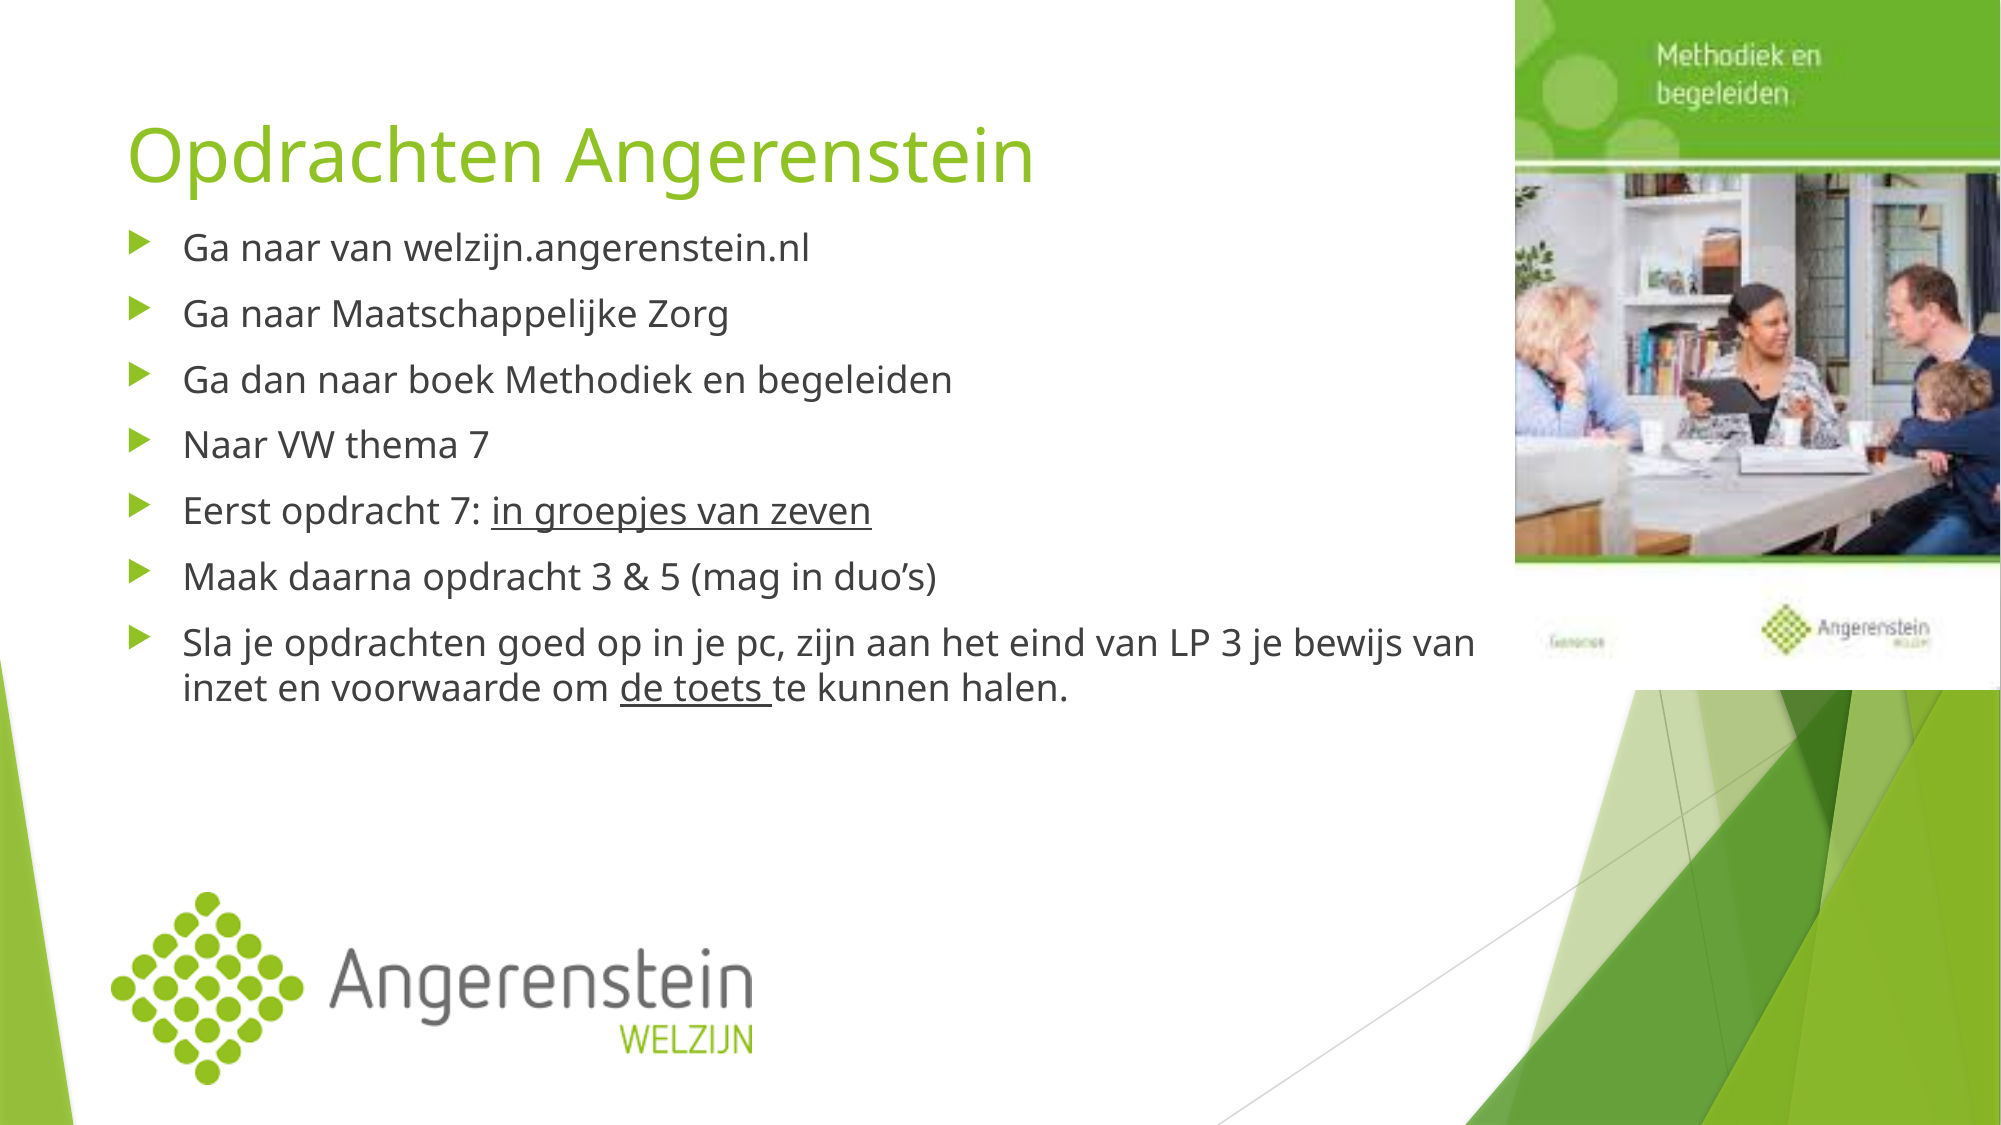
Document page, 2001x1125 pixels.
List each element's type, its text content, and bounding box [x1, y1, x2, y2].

picture [110, 892, 753, 1086]
list Ga naar van welzijn.angerenstein.nl Ga naar Maatschappelijke Zorg Ga dan naar boek Methodiek en begeleiden Naar VW thema 7 Eerst opdracht 7: in groepjes van zeven Maak daarna opdracht 3 & 5 (mag in duo’s) Sla je opdrachten goed op in je pc, zijn aan het eind van LP 3 je bewijs van inzet en voorwaarde om de toets te kunnen halen. [111, 216, 1522, 853]
picture [1515, 0, 2000, 691]
title Opdrachten Angerenstein [111, 99, 1510, 216]
